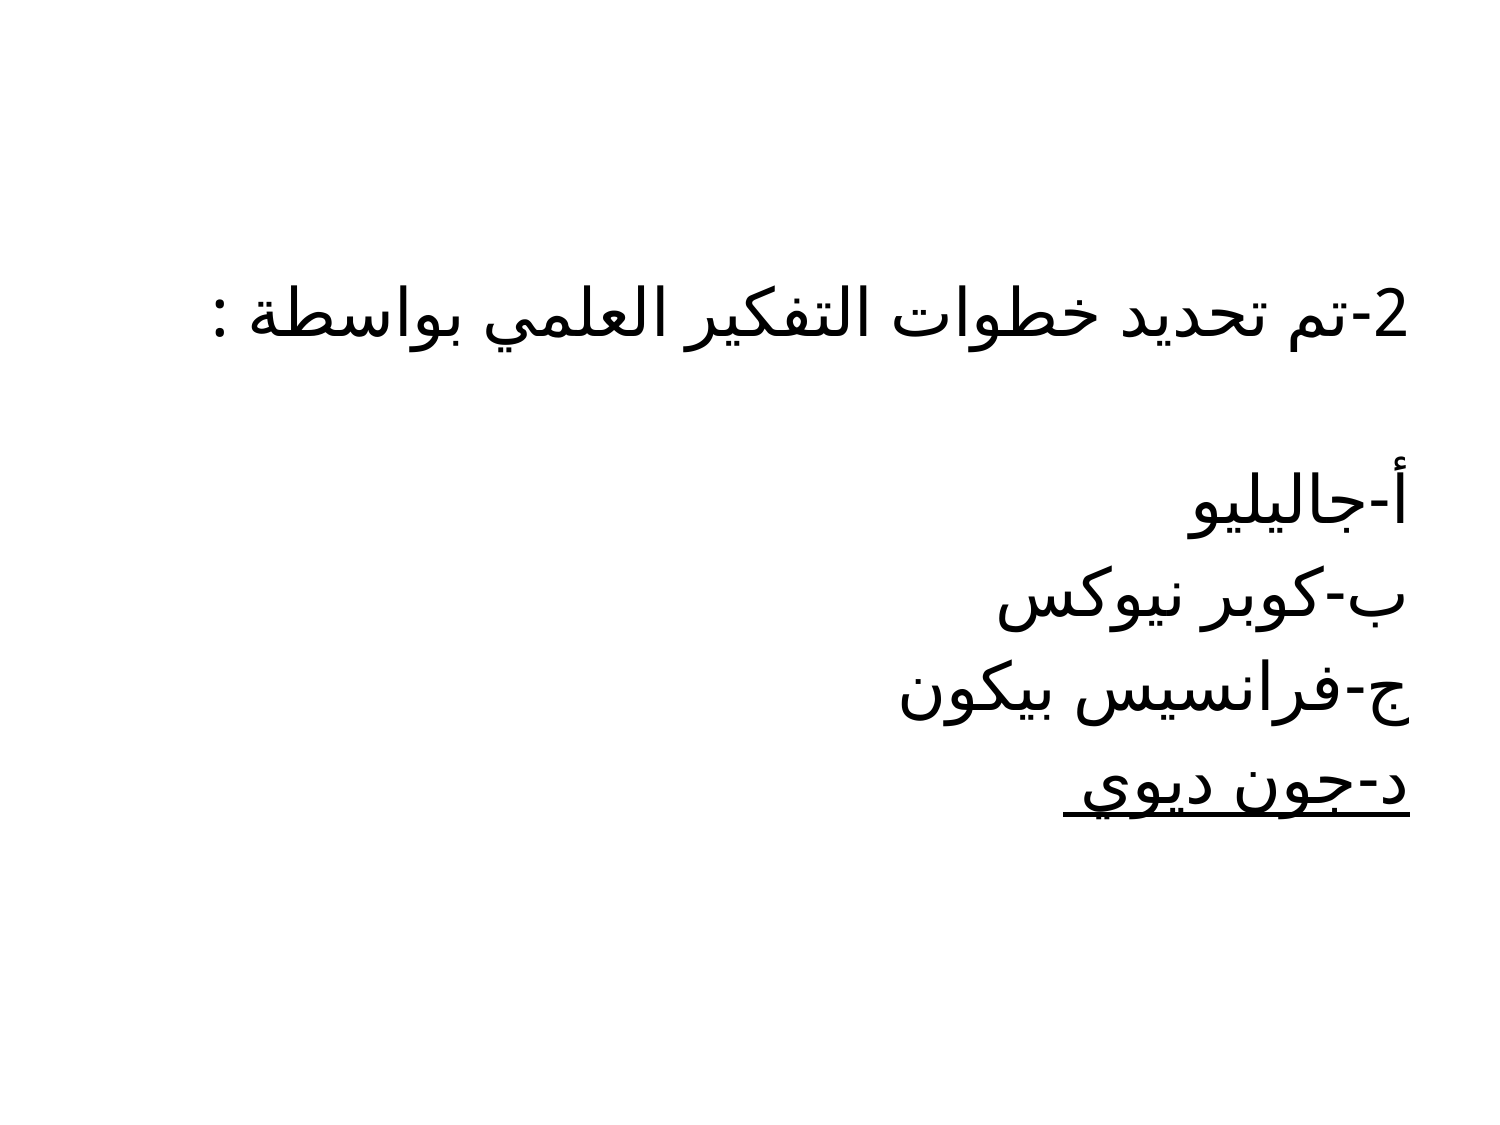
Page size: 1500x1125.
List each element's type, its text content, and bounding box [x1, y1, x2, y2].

list 2-تم تحديد خطوات التفكير العلمي بواسطة : أ-جاليليو ب-كوبر نيوكس ج-فرانسيس بيكون د-جون ديوي [75, 262, 1425, 1005]
